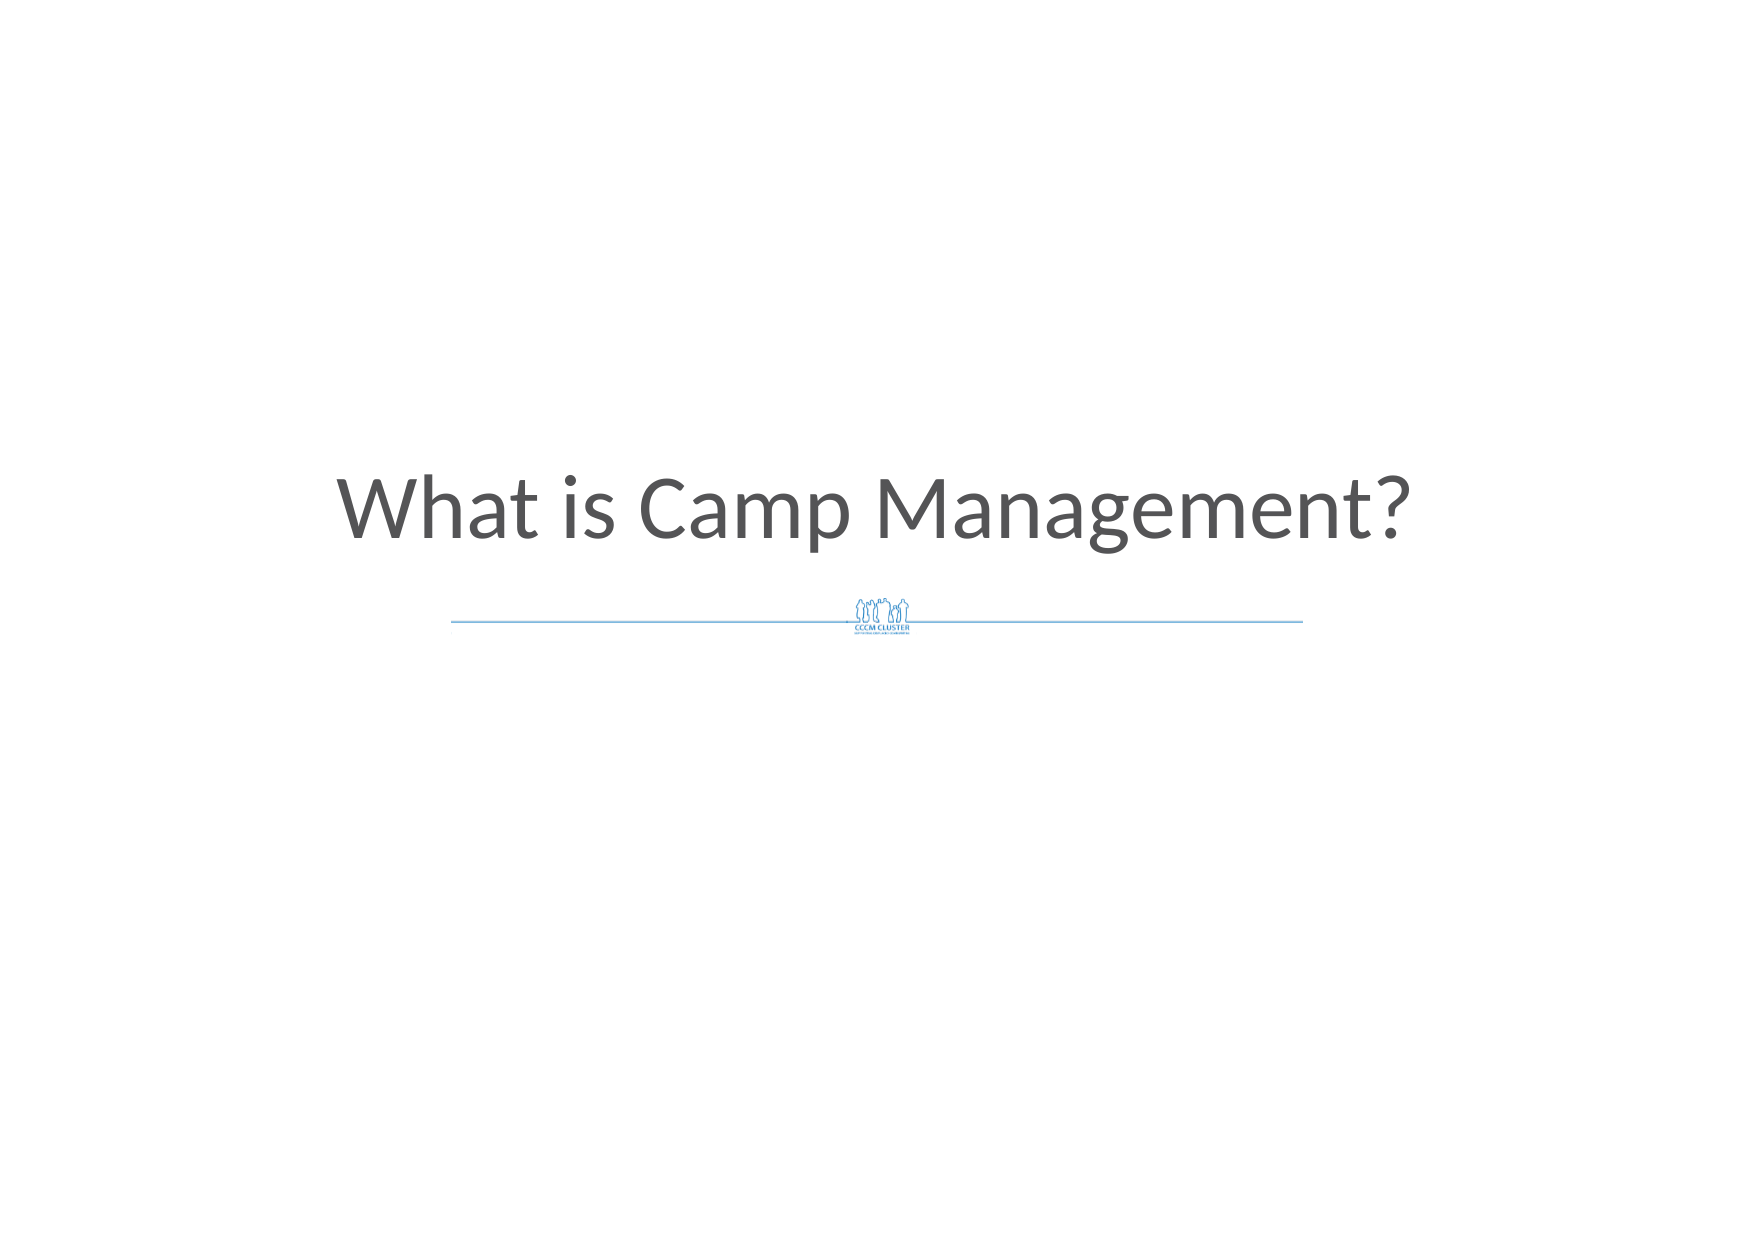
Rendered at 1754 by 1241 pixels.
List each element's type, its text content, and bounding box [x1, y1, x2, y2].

text_box What is Camp Management? [292, 438, 1462, 688]
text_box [451, 598, 1303, 635]
